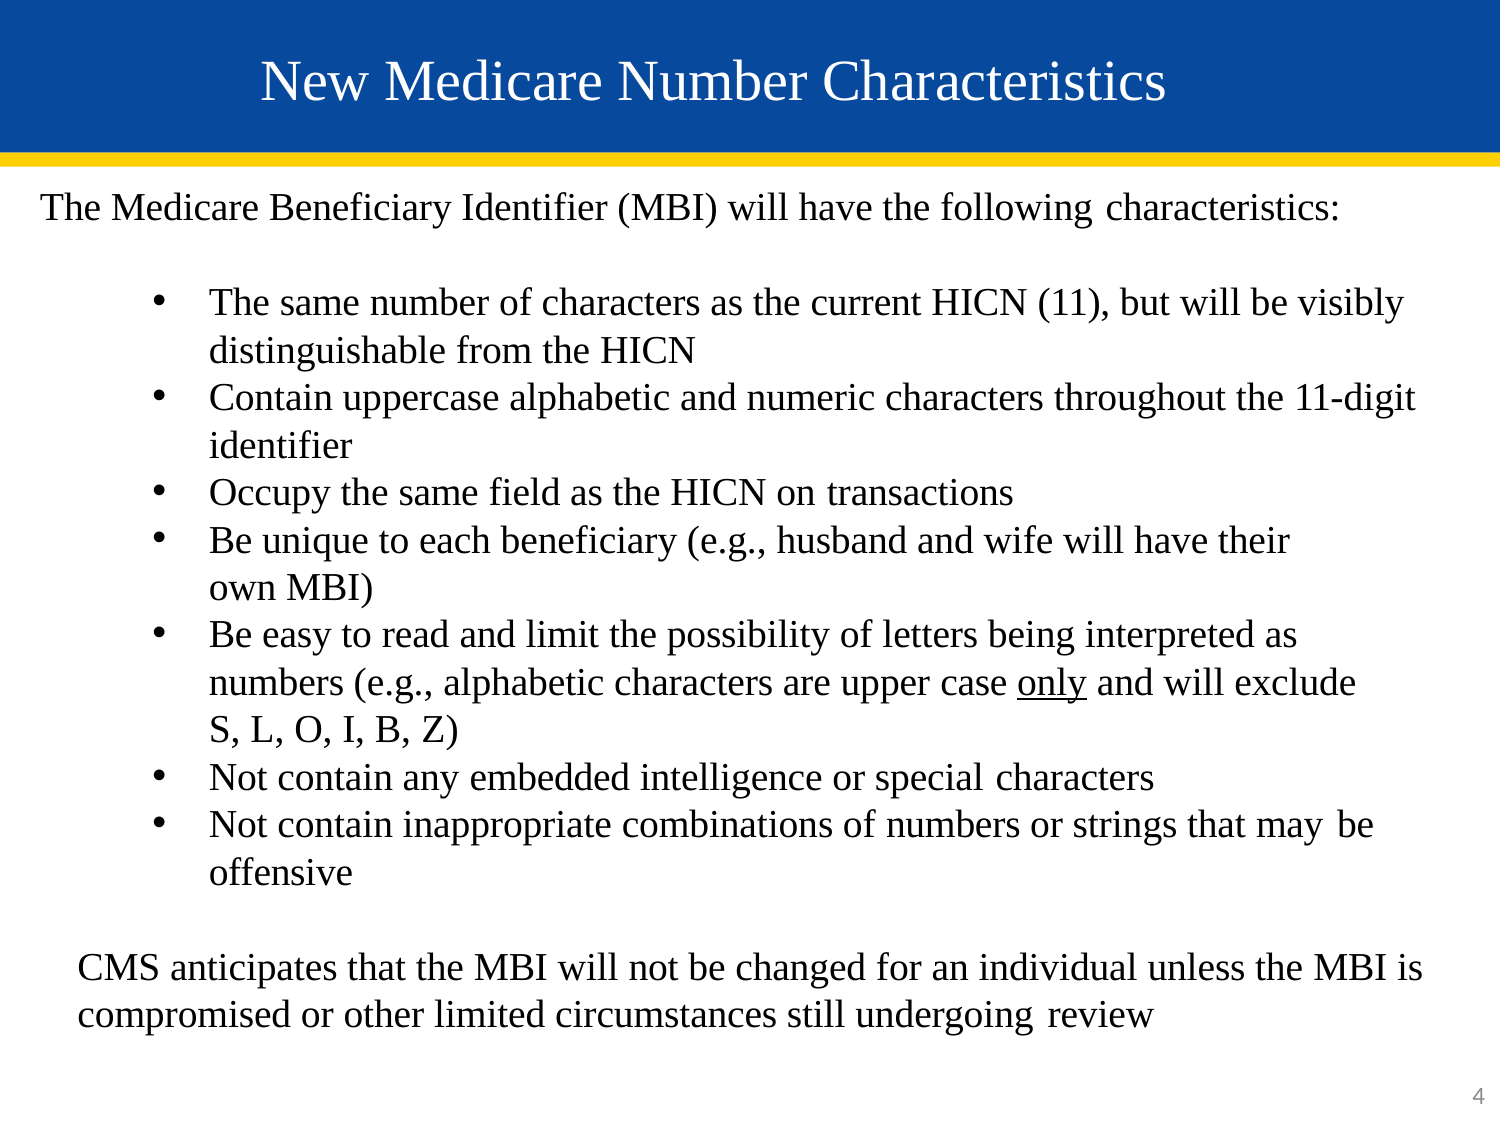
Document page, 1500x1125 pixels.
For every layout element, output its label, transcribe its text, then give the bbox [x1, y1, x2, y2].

slide_number 4 [1149, 1064, 1500, 1125]
text_box The Medicare Beneficiary Identifier (MBI) will have the following characteristics: The same number of characters as the current HICN (11), but will be visibly distinguishable from the HICN Contain uppercase alphabetic and numeric characters throughout the 11-digit identifier Occupy the same field as the HICN on transactions Be unique to each beneficiary (e.g., husband and wife will have their own MBI) Be easy to read and limit the possibility of letters being interpreted as numbers (e.g., alphabetic characters are upper case only and will exclude S, L, O, I, B, Z) Not contain any embedded intelligence or special characters Not contain inappropriate combinations of numbers or strings that may be offensive CMS anticipates that the MBI will not be changed for an individual unless the MBI is compromised or other limited circumstances still undergoing review [37, 181, 1435, 1036]
title New Medicare Number Characteristics [162, 42, 1263, 230]
